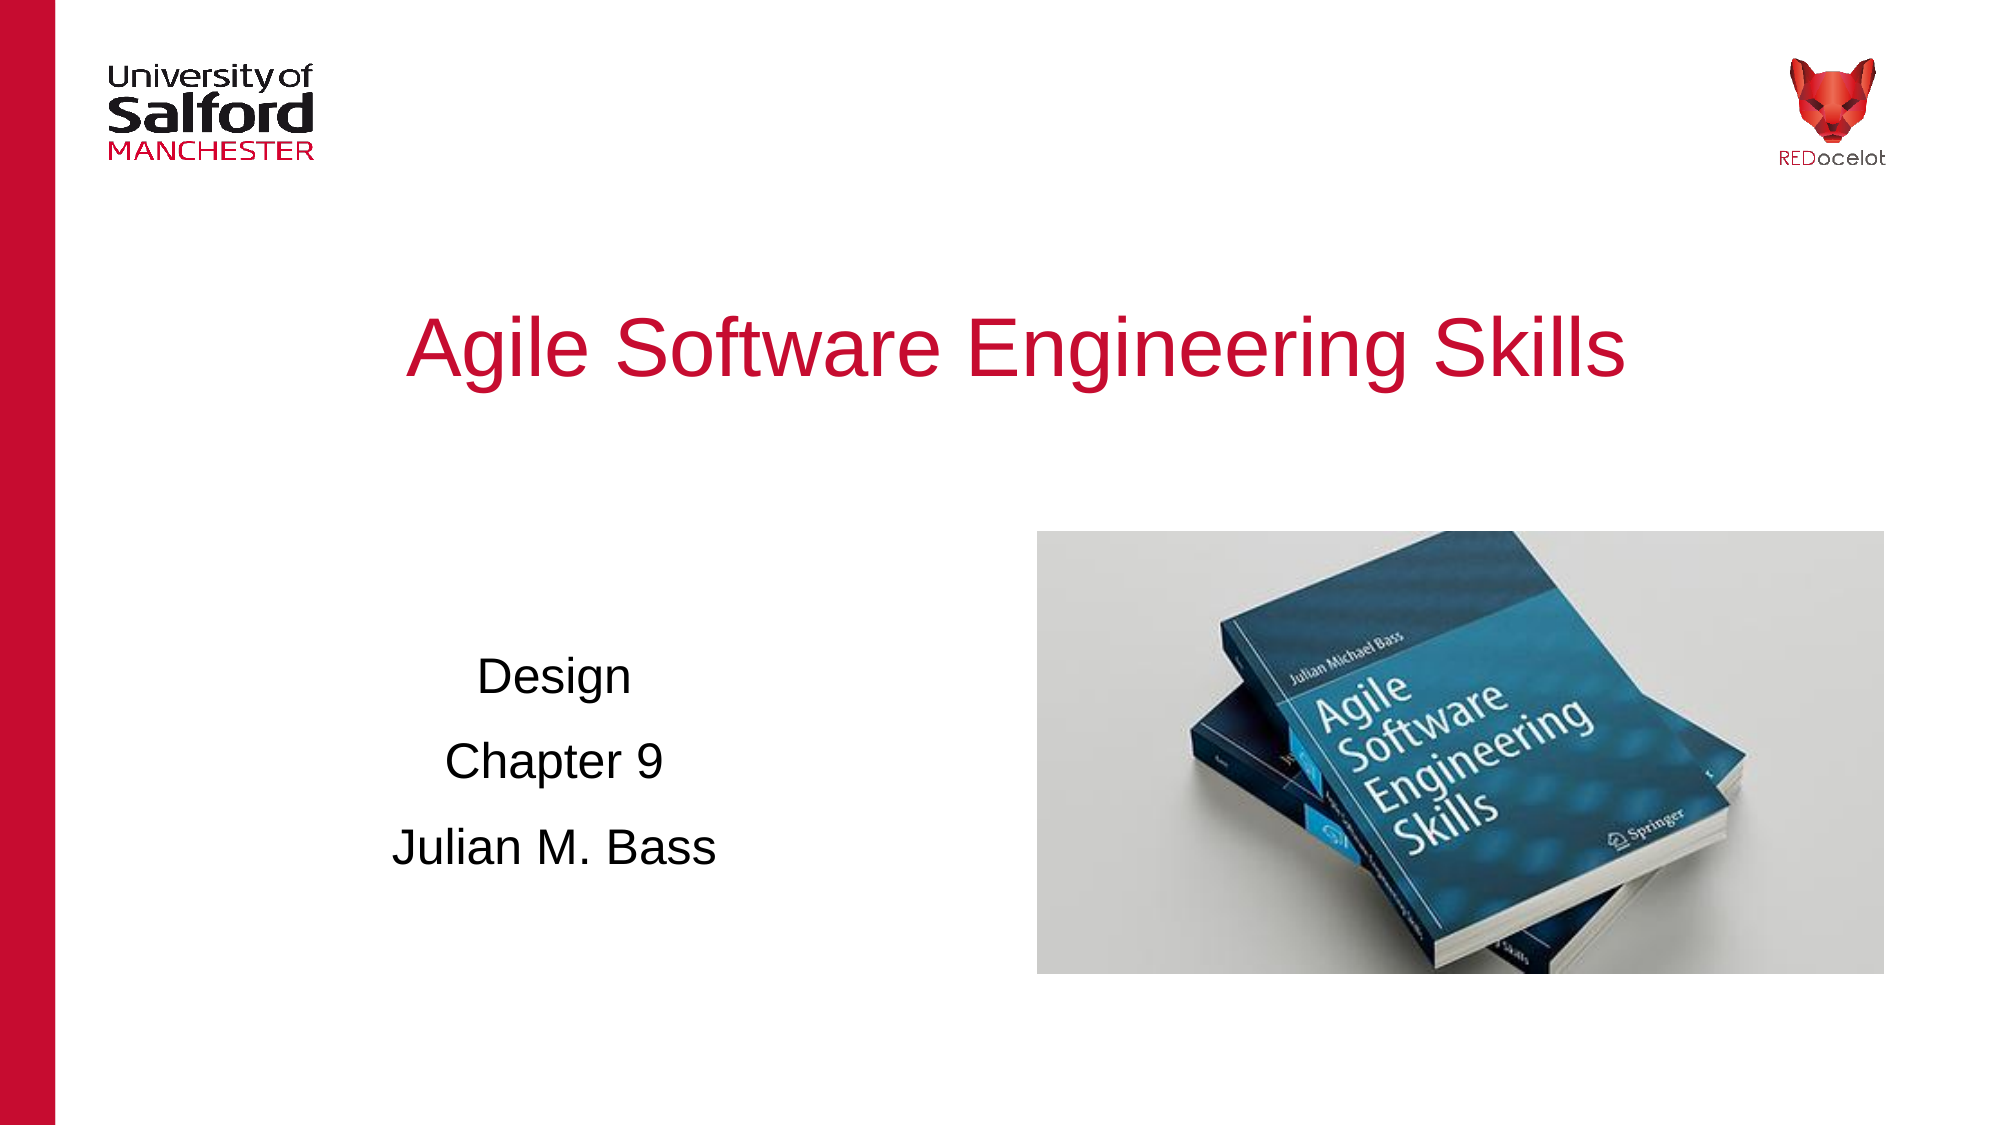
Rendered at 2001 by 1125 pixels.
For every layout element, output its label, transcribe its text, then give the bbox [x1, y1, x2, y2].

picture [1766, 43, 1899, 180]
subtitle Design Chapter 9 Julian M. Bass [227, 641, 882, 864]
title Agile Software Engineering Skills [150, 294, 1884, 405]
picture [1037, 531, 1884, 974]
picture [60, 27, 362, 196]
